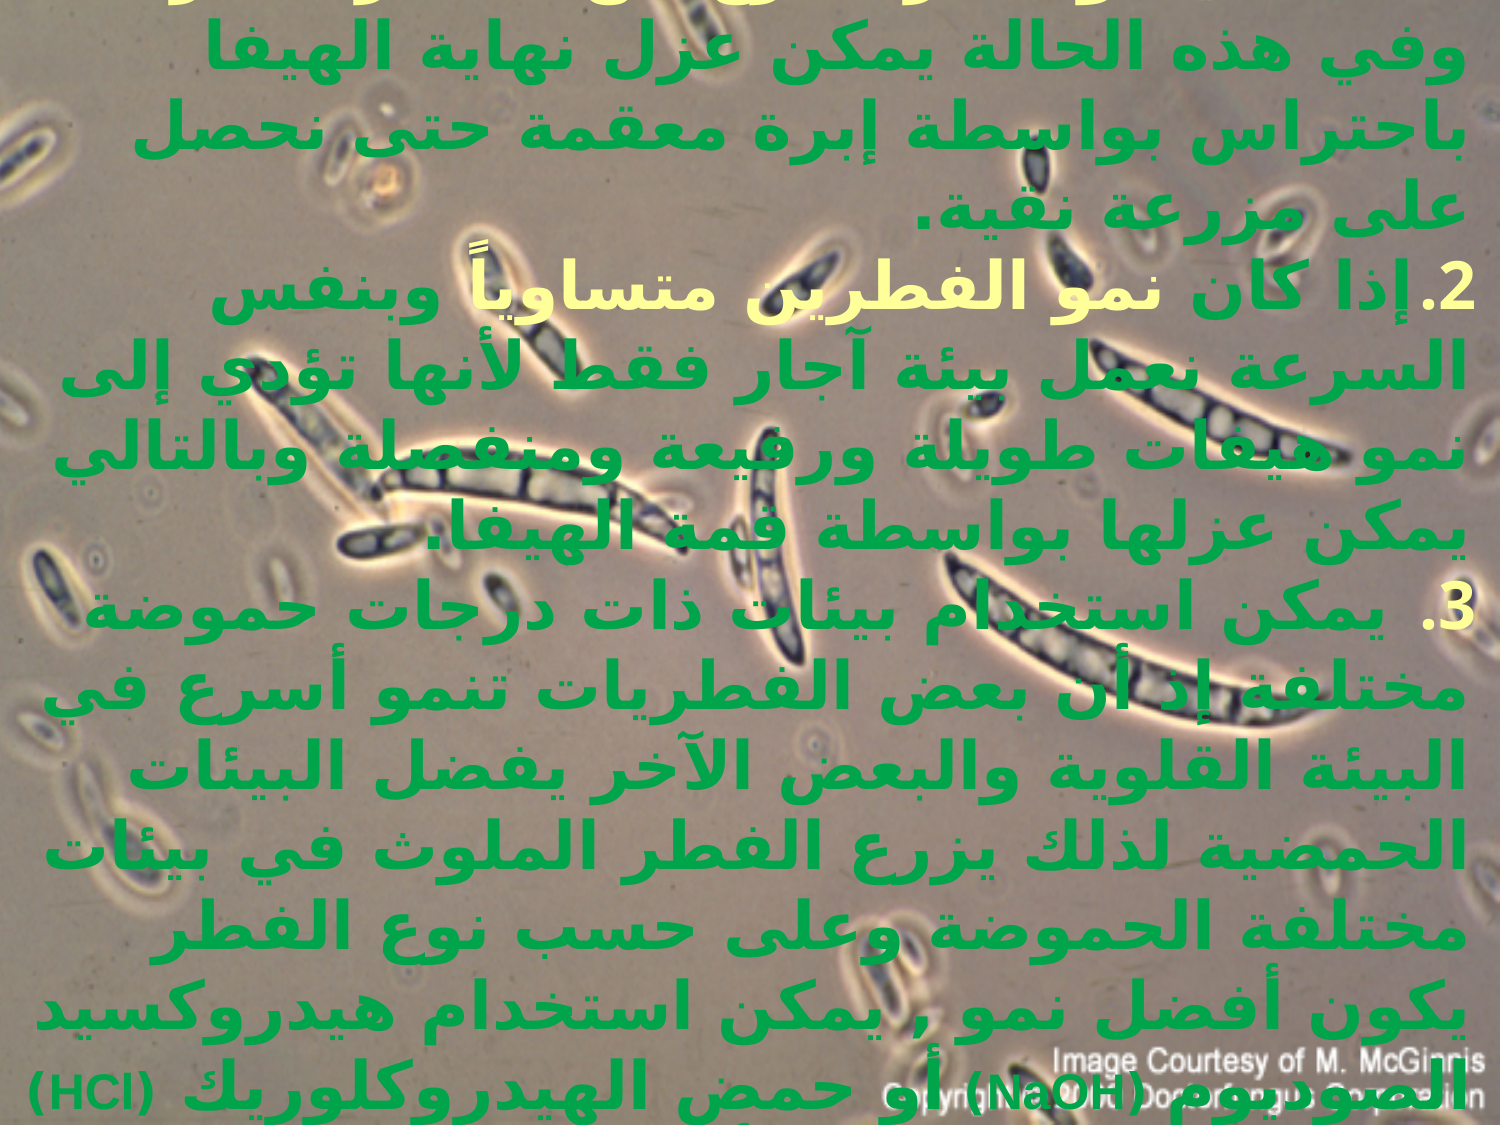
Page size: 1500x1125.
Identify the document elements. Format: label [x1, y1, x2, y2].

list [0, 0, 1500, 1125]
